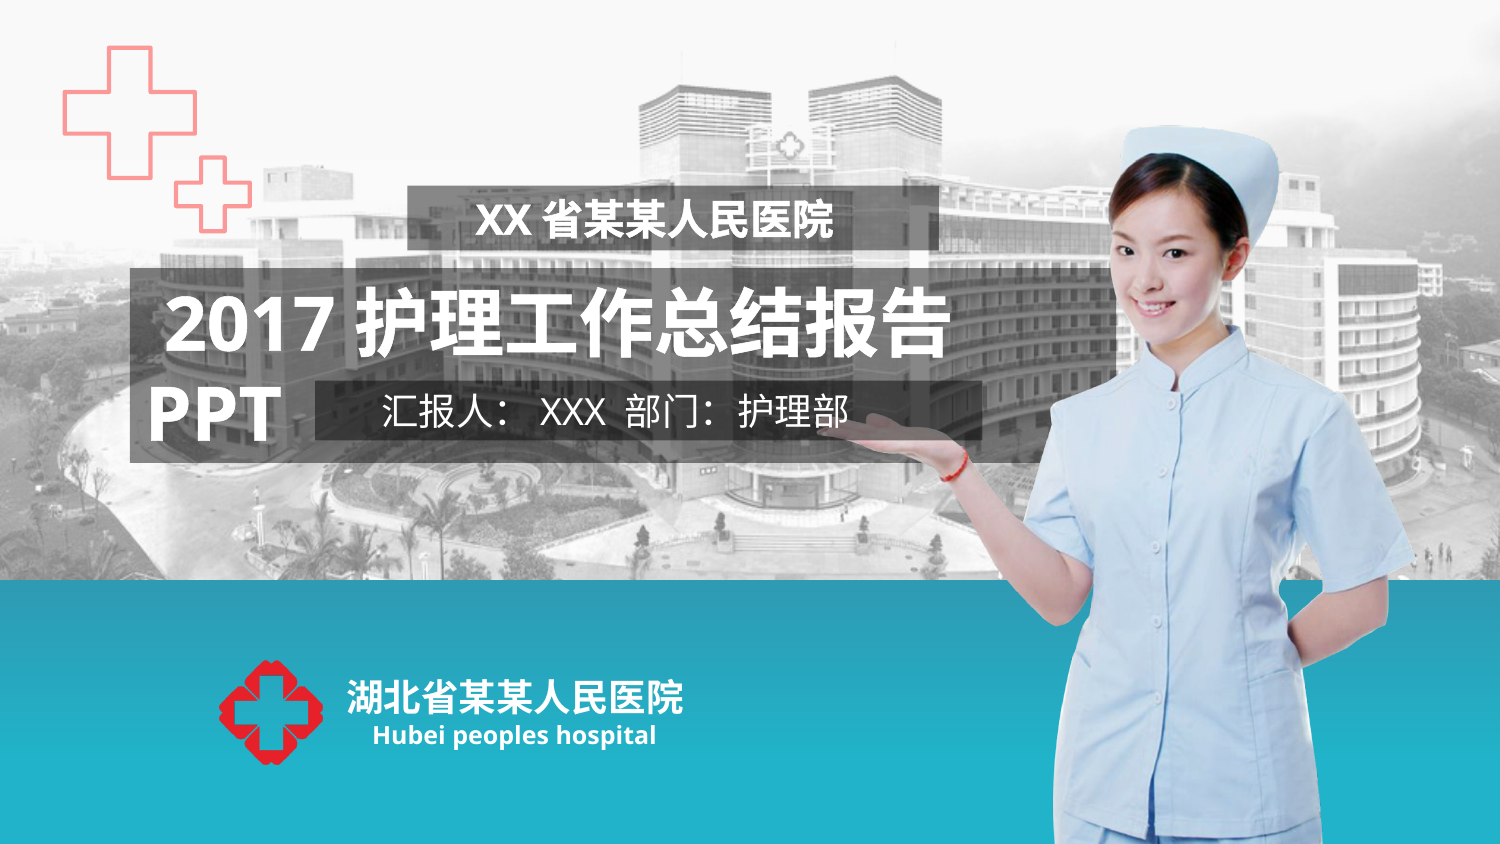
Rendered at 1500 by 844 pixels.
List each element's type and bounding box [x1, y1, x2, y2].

text_box [218, 660, 715, 765]
picture [0, 0, 1500, 844]
text_box [0, 642, 739, 844]
